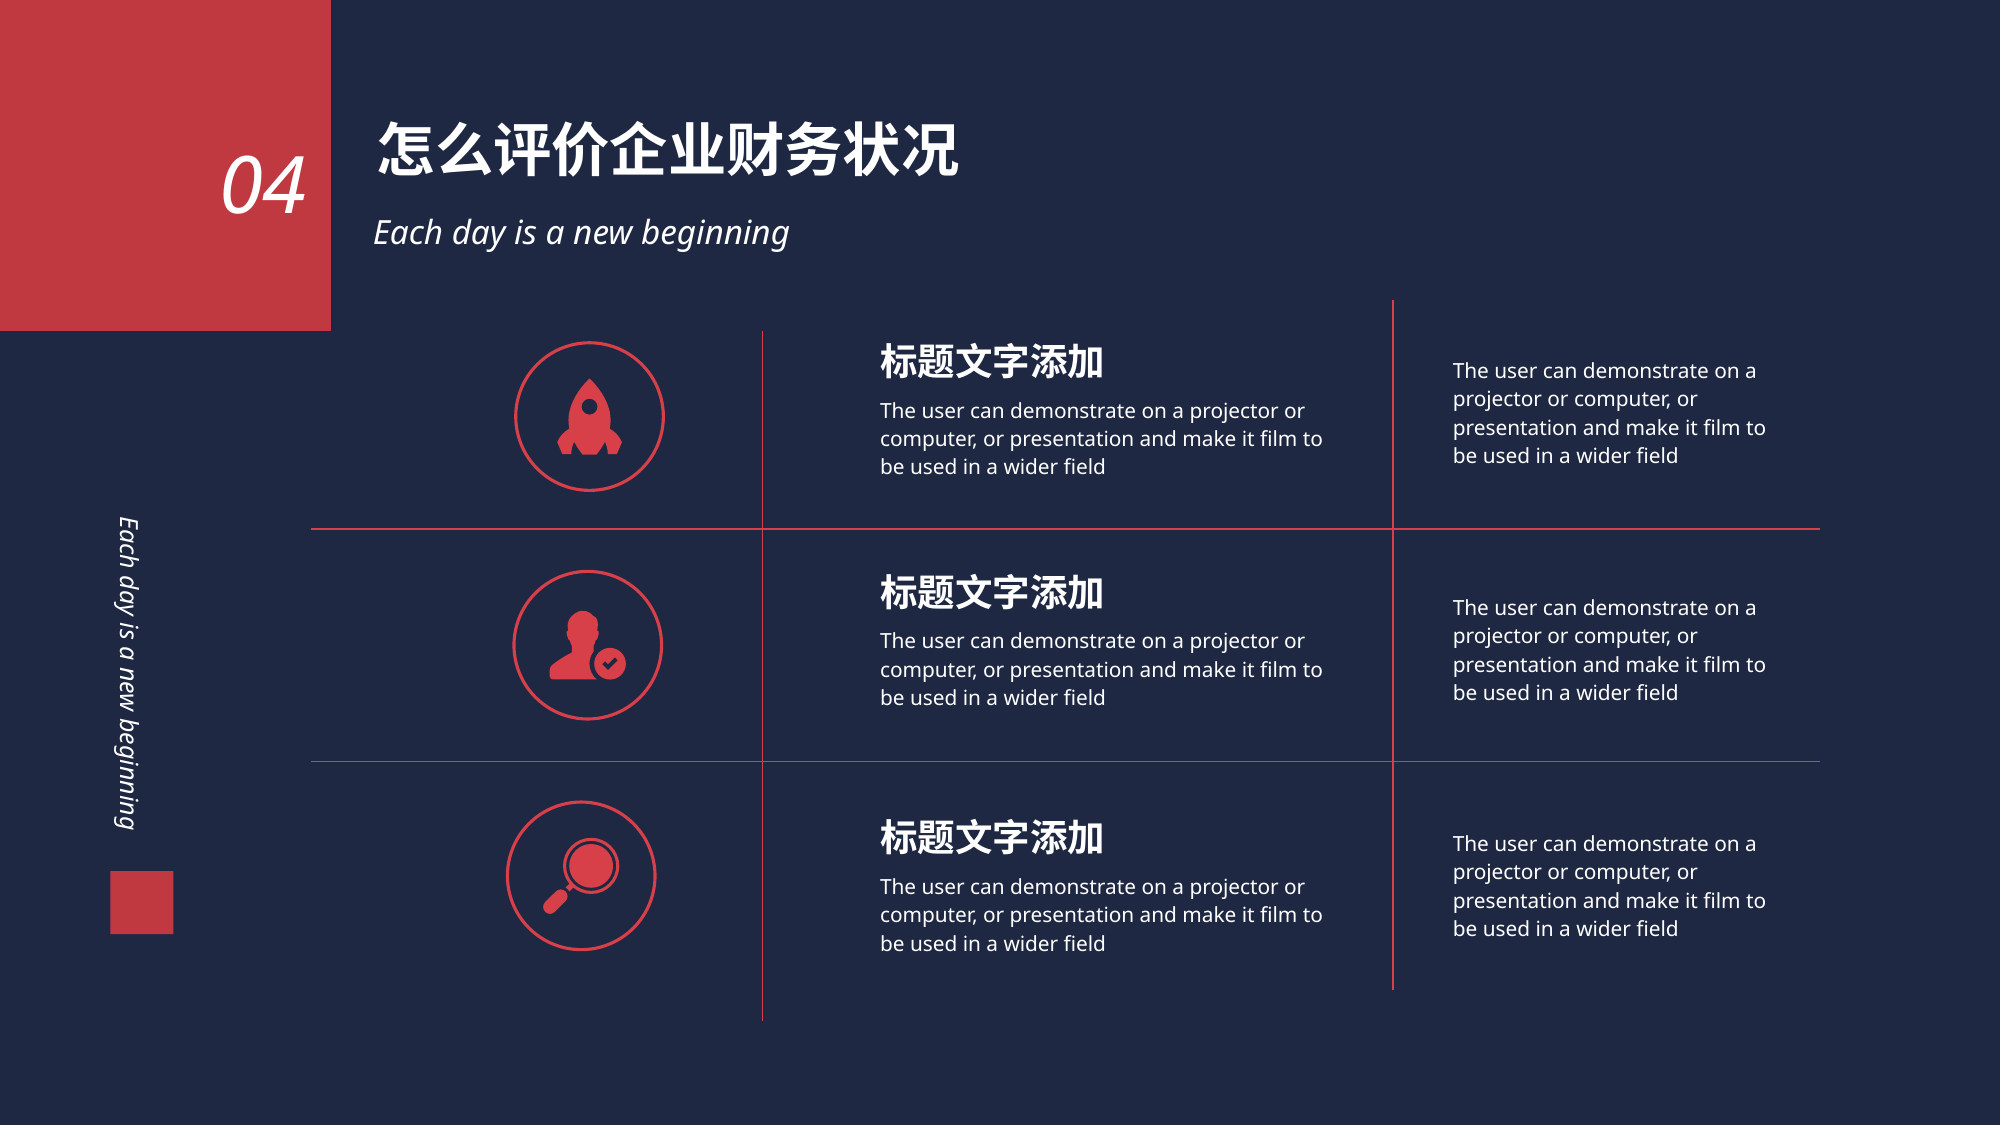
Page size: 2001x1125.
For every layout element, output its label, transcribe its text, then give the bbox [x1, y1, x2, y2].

text_box The user can demonstrate on a projector or computer, or presentation and make it film to be used in a wider field [1438, 819, 1789, 948]
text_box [311, 528, 762, 762]
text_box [110, 476, 174, 935]
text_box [141, 105, 1037, 256]
text_box [556, 377, 624, 456]
text_box [506, 800, 657, 951]
text_box [542, 836, 621, 915]
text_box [865, 561, 1348, 719]
text_box [0, 0, 332, 332]
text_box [865, 330, 1348, 488]
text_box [763, 528, 1392, 762]
text_box [514, 341, 665, 492]
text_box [1394, 528, 1820, 762]
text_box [865, 807, 1348, 965]
text_box The user can demonstrate on a projector or computer, or presentation and make it film to be used in a wider field [1438, 346, 1789, 475]
